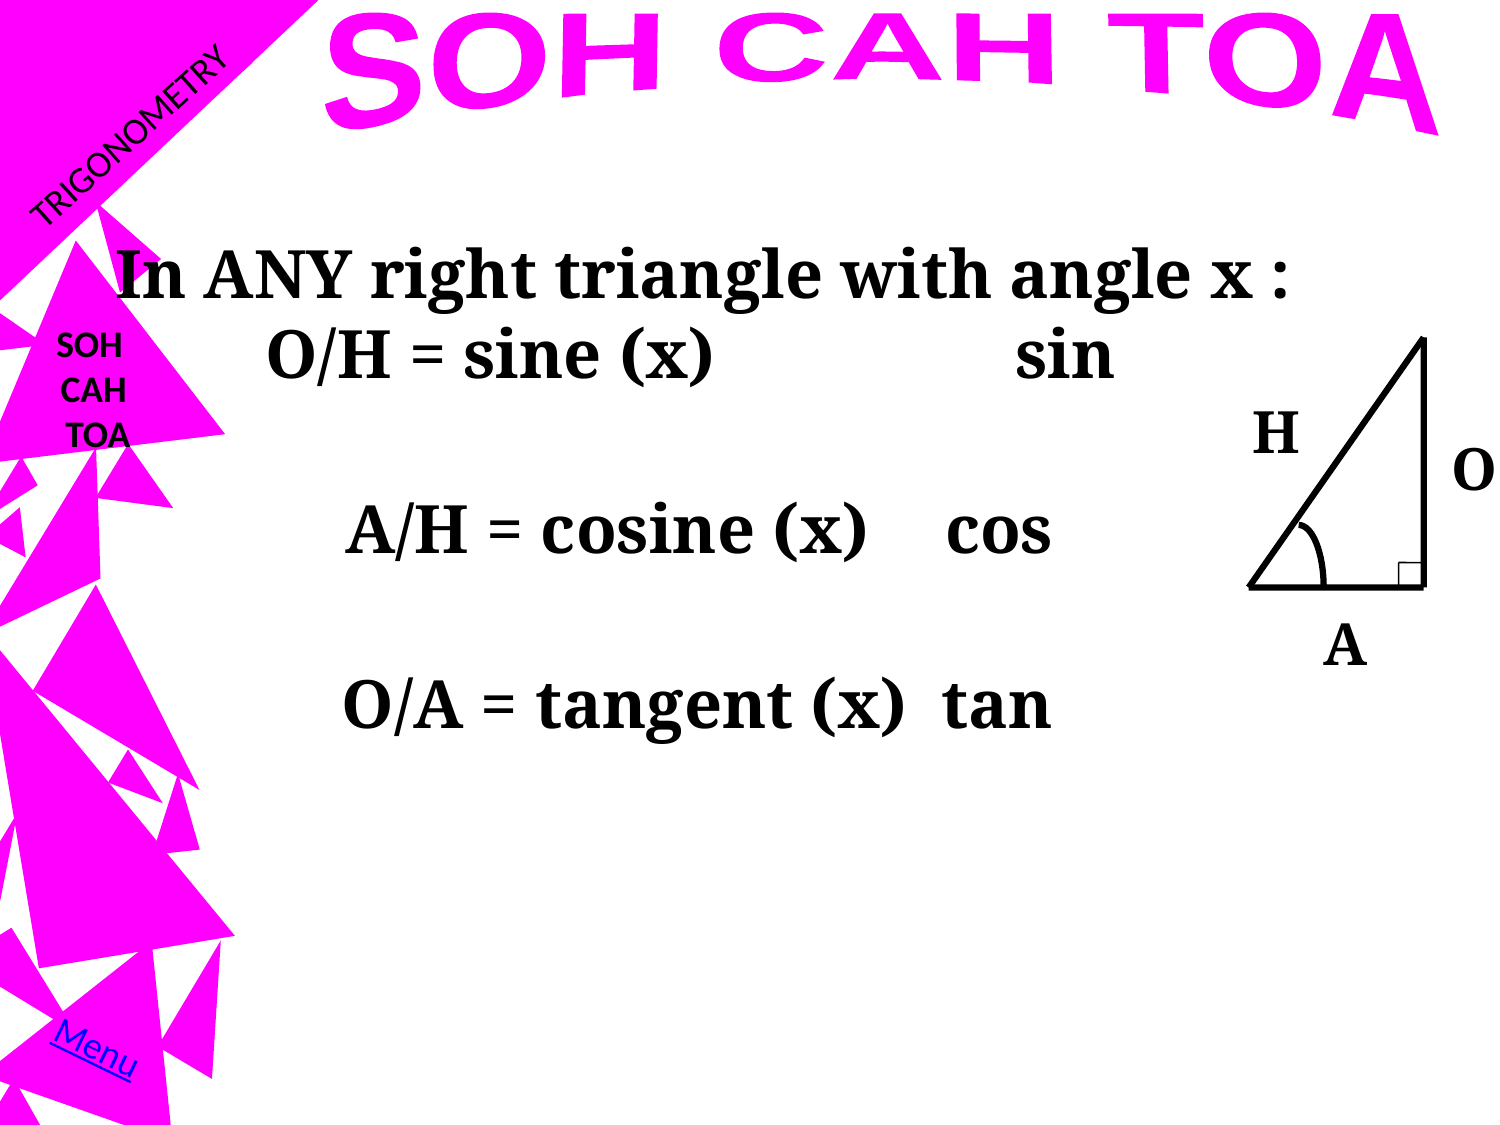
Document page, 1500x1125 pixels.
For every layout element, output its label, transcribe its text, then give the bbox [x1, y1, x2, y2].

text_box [0, 0, 321, 1125]
text_box O [1436, 425, 1500, 510]
text_box [1298, 524, 1324, 588]
text_box O/A = tangent (x) tan [326, 574, 1068, 750]
text_box A/H = cosine (x) cos [326, 399, 1069, 575]
text_box In ANY right triangle with angle x : O/H = sine (x) sin [326, 224, 1338, 400]
text_box A [1308, 600, 1383, 685]
text_box H [1237, 387, 1316, 473]
